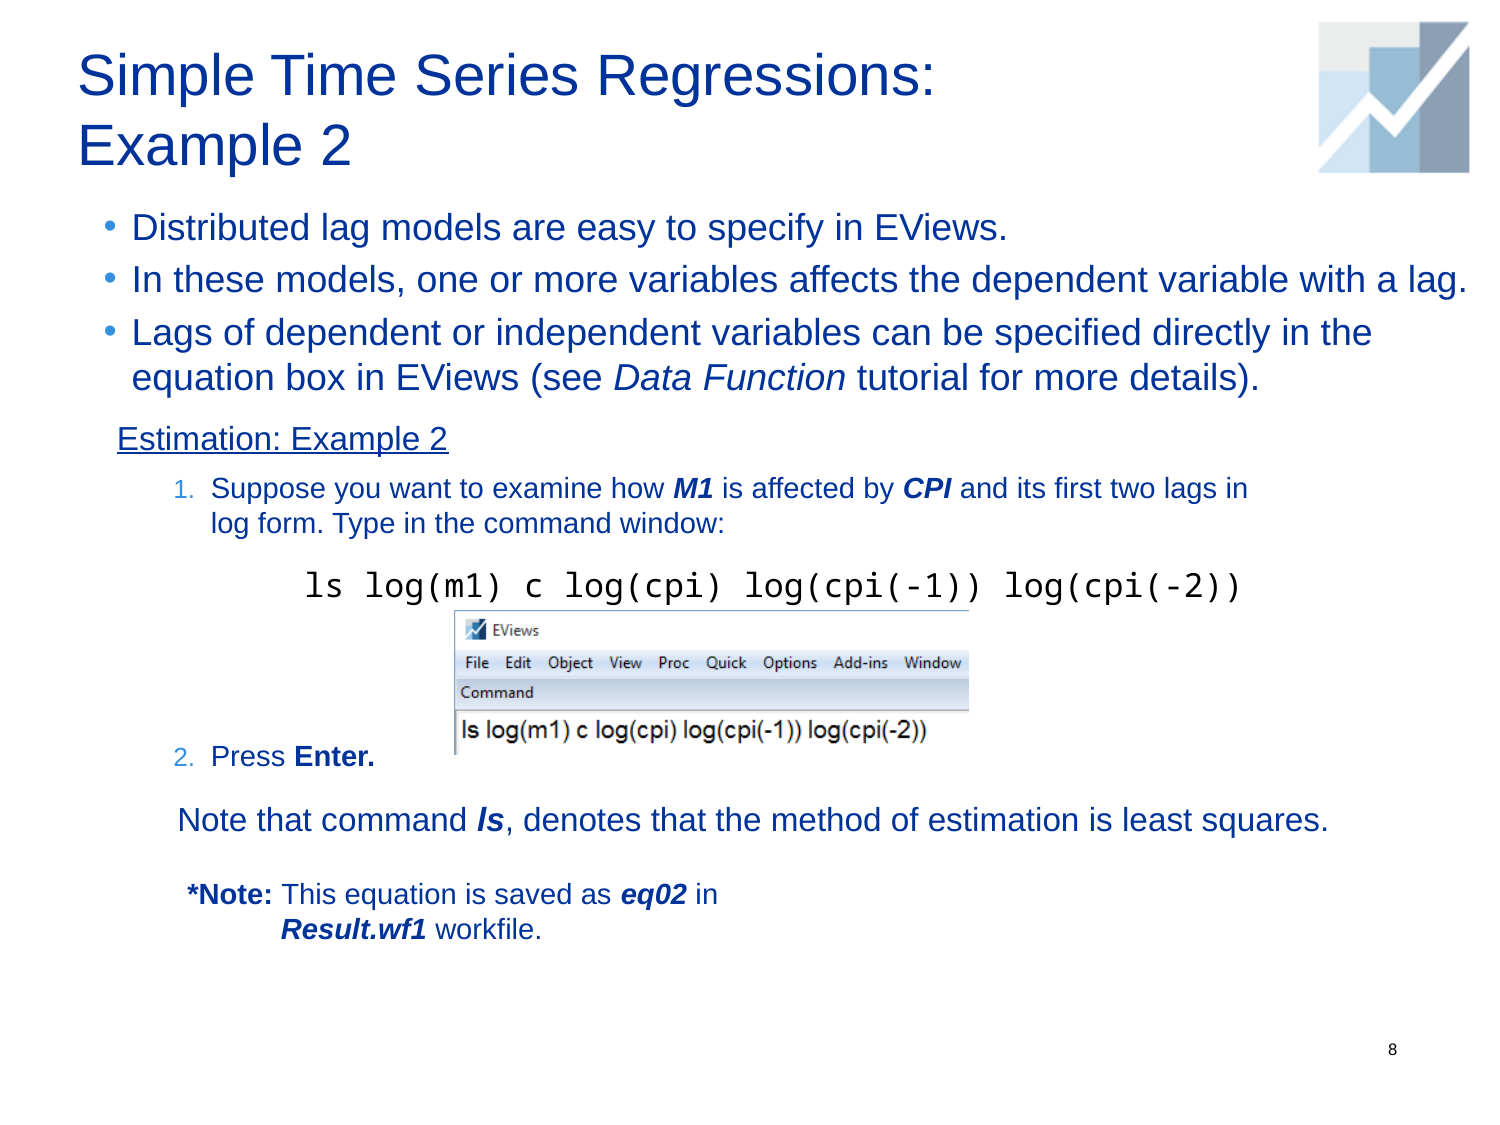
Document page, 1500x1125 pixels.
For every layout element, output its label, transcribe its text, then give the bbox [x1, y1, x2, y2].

slide_number 8 [1262, 1015, 1413, 1067]
text_box Estimation: Example 2 Suppose you want to examine how M1 is affected by CPI and its first two lags in log form. Type in the command window: ls log(m1) c log(cpi) log(cpi(-1)) log(cpi(-2)) Press Enter. [101, 409, 1307, 793]
title Simple Time Series Regressions: Example 2 [62, 0, 1297, 185]
text_box Note that command ls, denotes that the method of estimation is least squares. [162, 790, 1425, 901]
picture [454, 610, 970, 755]
picture [1300, 11, 1479, 181]
text_box *Note: This equation is saved as eq02 in Result.wf1 workfile. [172, 867, 771, 951]
list Distributed lag models are easy to specify in EViews. In these models, one or more variables affects the dependent variable with a lag. Lags of dependent or independent variables can be specified directly in the equation box in EViews (see Data Function tutorial for more details). [88, 195, 1487, 480]
